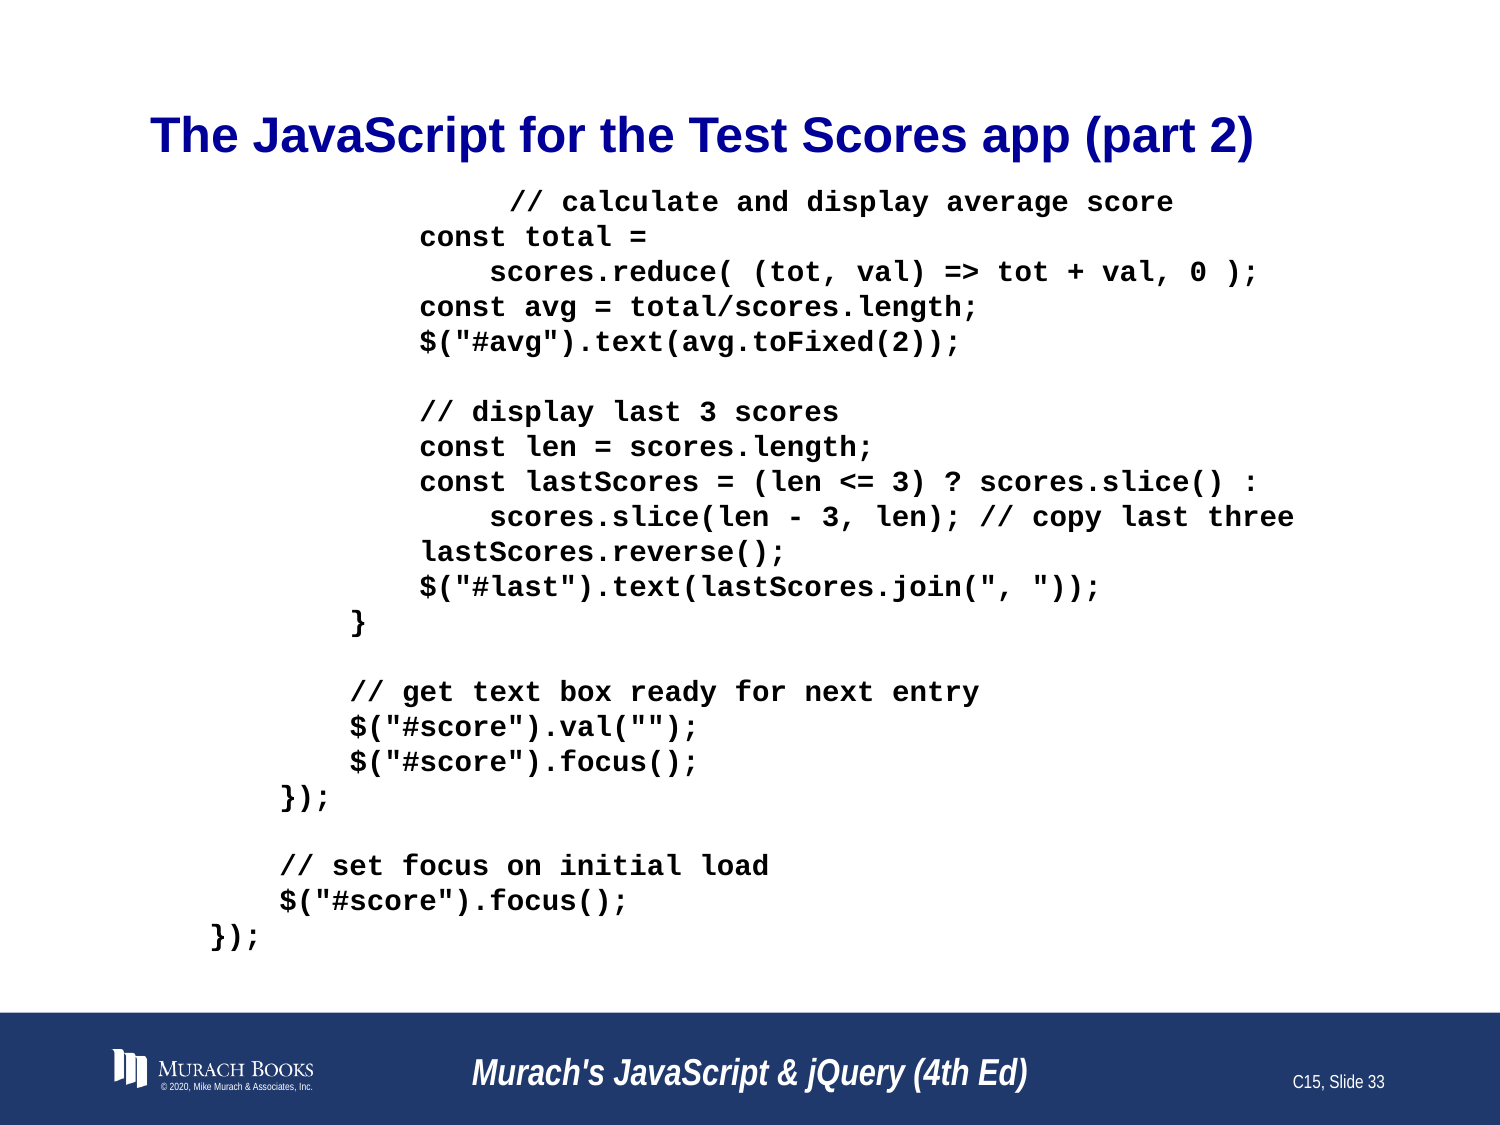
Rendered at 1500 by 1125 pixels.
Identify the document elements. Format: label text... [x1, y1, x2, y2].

title The JavaScript for the Test Scores app (part 2) [150, 102, 1350, 164]
slide_number Murach's JavaScript & jQuery (4th Ed) [463, 1025, 1050, 1100]
slide_number C15, Slide 33 [1087, 1025, 1400, 1100]
footer © 2020, Mike Murach & Associates, Inc. [12, 1025, 463, 1100]
list // calculate and display average score const total = scores.reduce( (tot, val) => tot + val, 0 ); const avg = total/scores.length; $("#avg").text(avg.toFixed(2)); // display last 3 scores const len = scores.length; const lastScores = (len <= 3) ? scores.slice() : scores.slice(len - 3, len); // copy last three lastScores.reverse(); $("#last").text(lastScores.join(", ")); } // get text box ready for next entry $("#score").val(""); $("#score").focus(); }); // set focus on initial load $("#score").focus(); }); [137, 174, 1350, 975]
